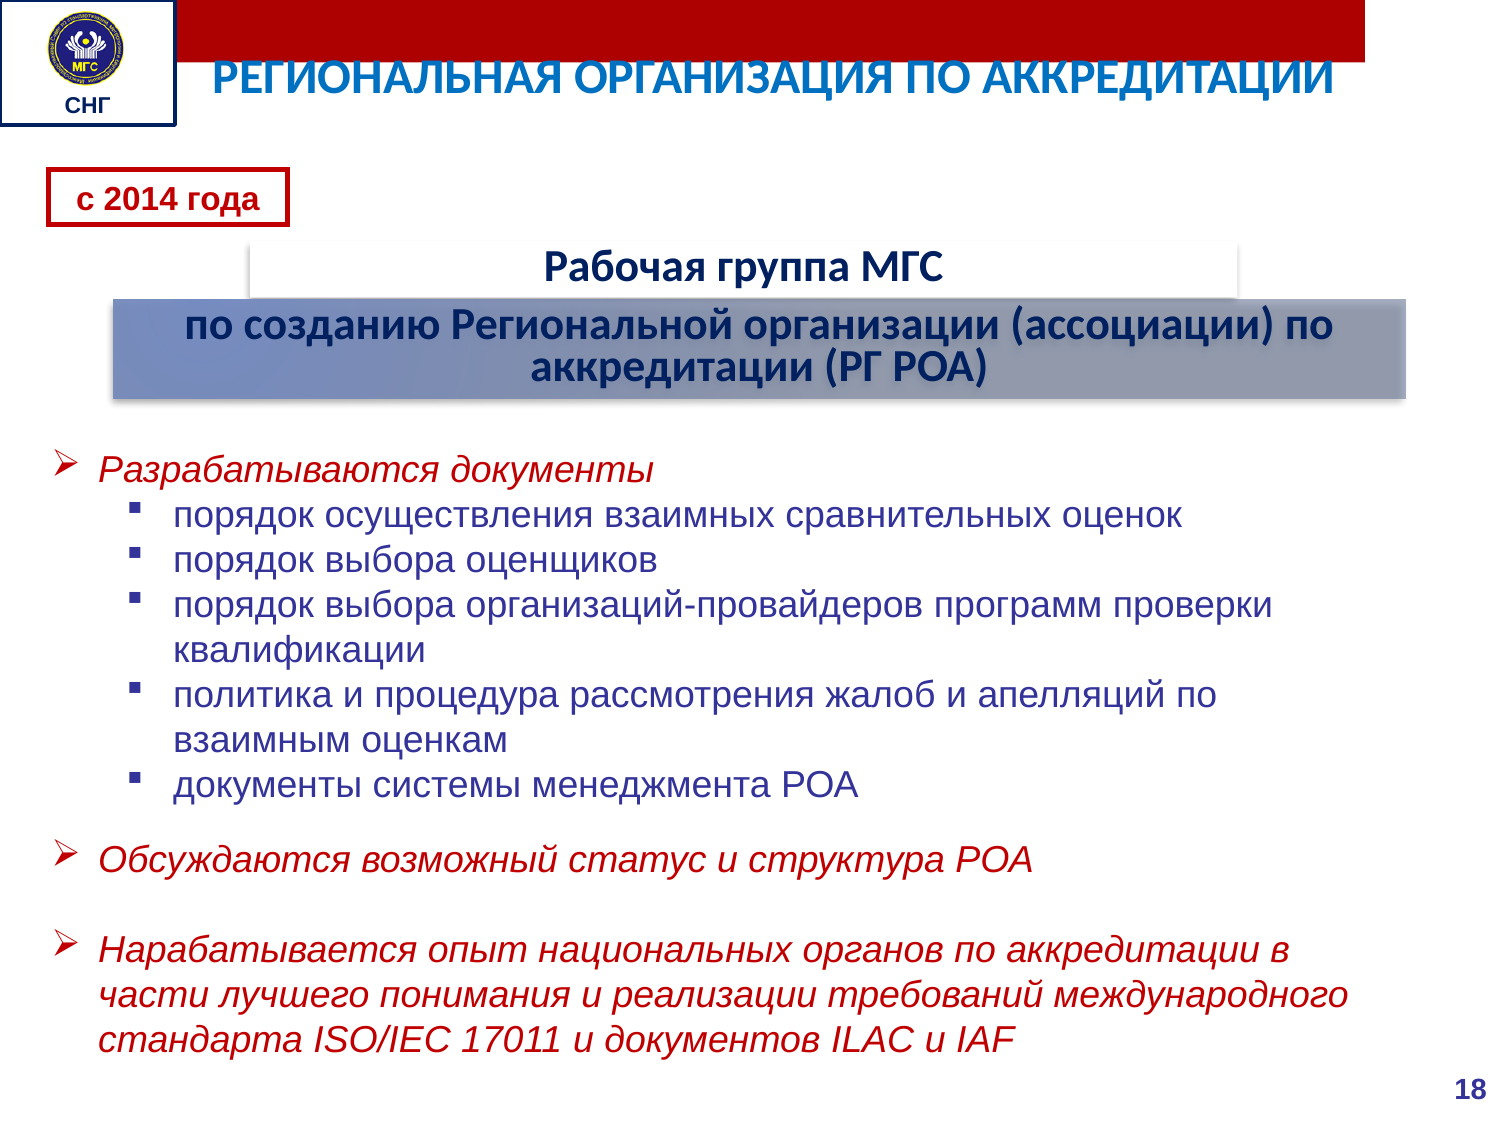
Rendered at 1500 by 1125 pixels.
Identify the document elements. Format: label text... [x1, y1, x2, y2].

text_box Разрабатываются документы порядок осуществления взаимных сравнительных оценок порядок выбора оценщиков порядок выбора организаций-провайдеров программ проверки квалификации политика и процедура рассмотрения жалоб и апелляций по взаимным оценкам документы системы менеджмента РОА Обсуждаются возможный статус и структура РОА Нарабатывается опыт национальных органов по аккредитации в части лучшего понимания и реализации требований международного стандарта ISO/IEC 17011 и документов ILAC и IAF [36, 437, 1393, 1068]
text_box с 2014 года [48, 169, 288, 225]
text_box РЕГИОНАЛЬНАЯ ОРГАНИЗАЦИЯ ПО АККРЕДИТАЦИИ [185, 48, 1364, 159]
text_box по созданию Региональной организации (ассоциации) по аккредитации (РГ РОА) [113, 299, 1406, 399]
text_box Рабочая группа МГС [249, 240, 1238, 298]
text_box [0, 0, 176, 126]
text_box 18 [1385, 1062, 1500, 1113]
